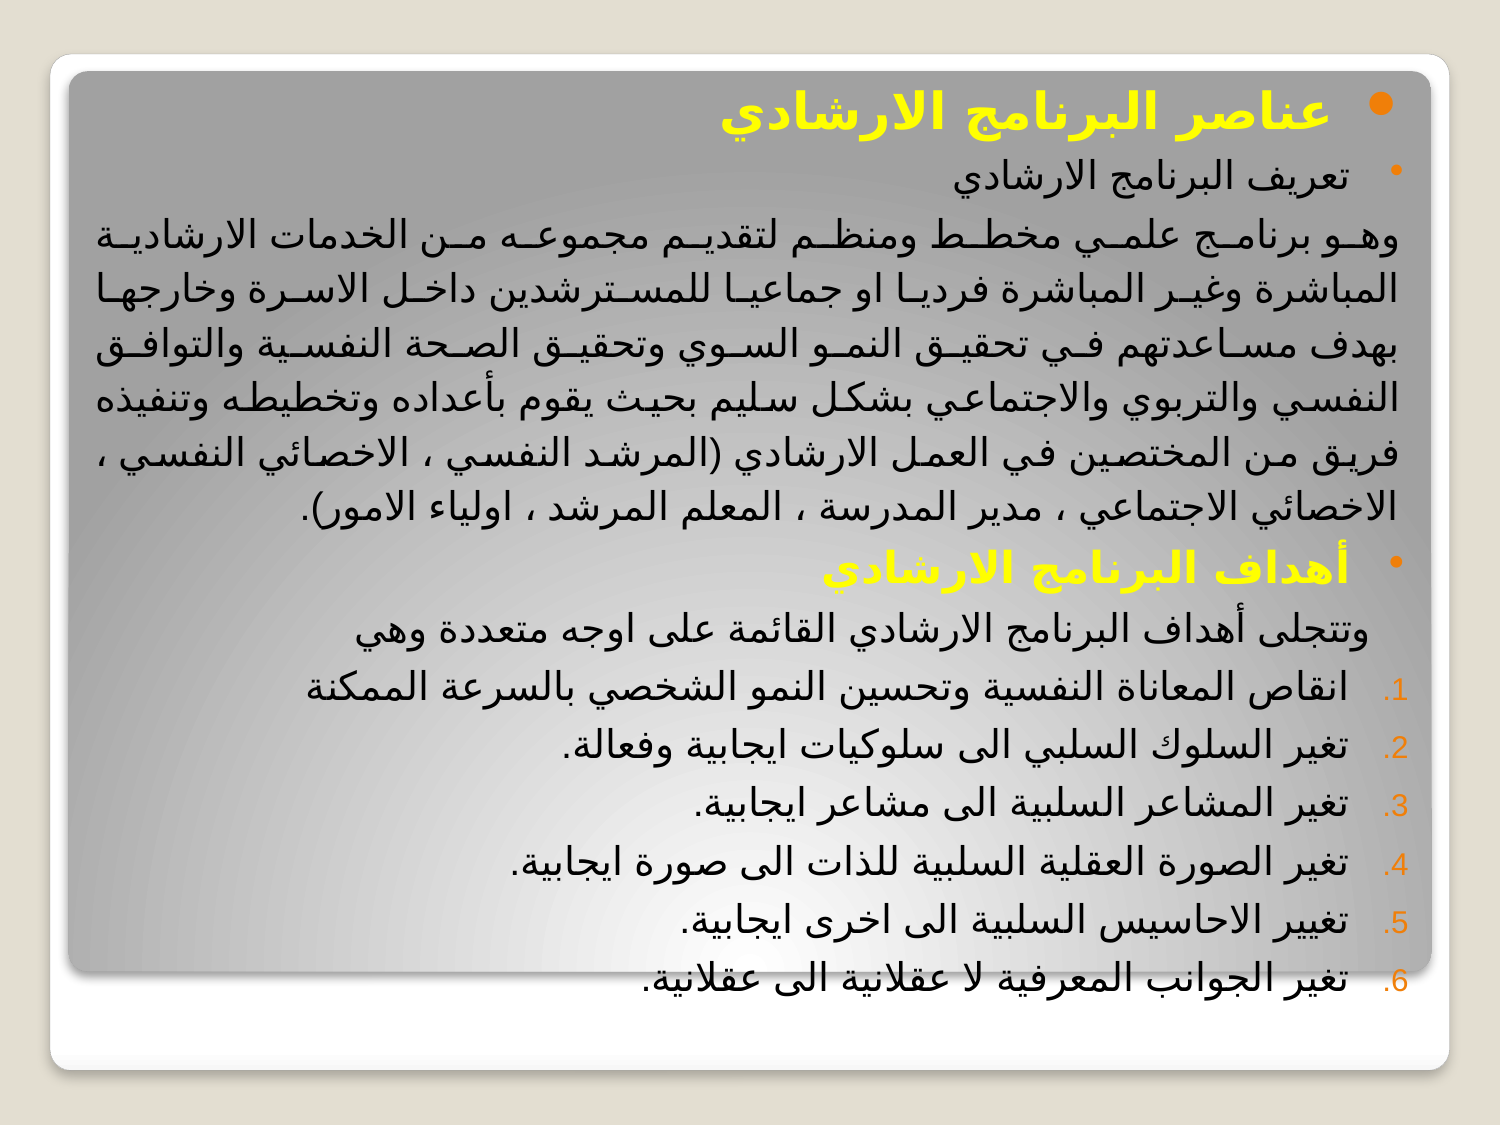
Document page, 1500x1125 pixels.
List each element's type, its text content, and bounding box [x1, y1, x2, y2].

list عناصر البرنامج الارشادي تعريف البرنامج الارشادي وهو برنامج علمي مخطط ومنظم لتقديم مجموعه من الخدمات الارشادية المباشرة وغير المباشرة فرديا او جماعيا للمسترشدين داخل الاسرة وخارجها بهدف مساعدتهم في تحقيق النمو السوي وتحقيق الصحة النفسية والتوافق النفسي والتربوي والاجتماعي بشكل سليم بحيث يقوم بأعداده وتخطيطه وتنفيذه فريق من المختصين في العمل الارشادي (المرشد النفسي ، الاخصائي النفسي ، الاخصائي الاجتماعي ، مدير المدرسة ، المعلم المرشد ، اولياء الامور). أهداف البرنامج الارشادي وتتجلى أهداف البرنامج الارشادي القائمة على اوجه متعددة وهي انقاص المعاناة النفسية وتحسين النمو الشخصي بالسرعة الممكنة تغير السلوك السلبي الى سلوكيات ايجابية وفعالة. تغير المشاعر السلبية الى مشاعر ايجابية. تغير الصورة العقلية السلبية للذات الى صورة ايجابية. تغيير الاحاسيس السلبية الى اخرى ايجابية. تغير الجوانب المعرفية لا عقلانية الى عقلانية. [64, 54, 1415, 1034]
